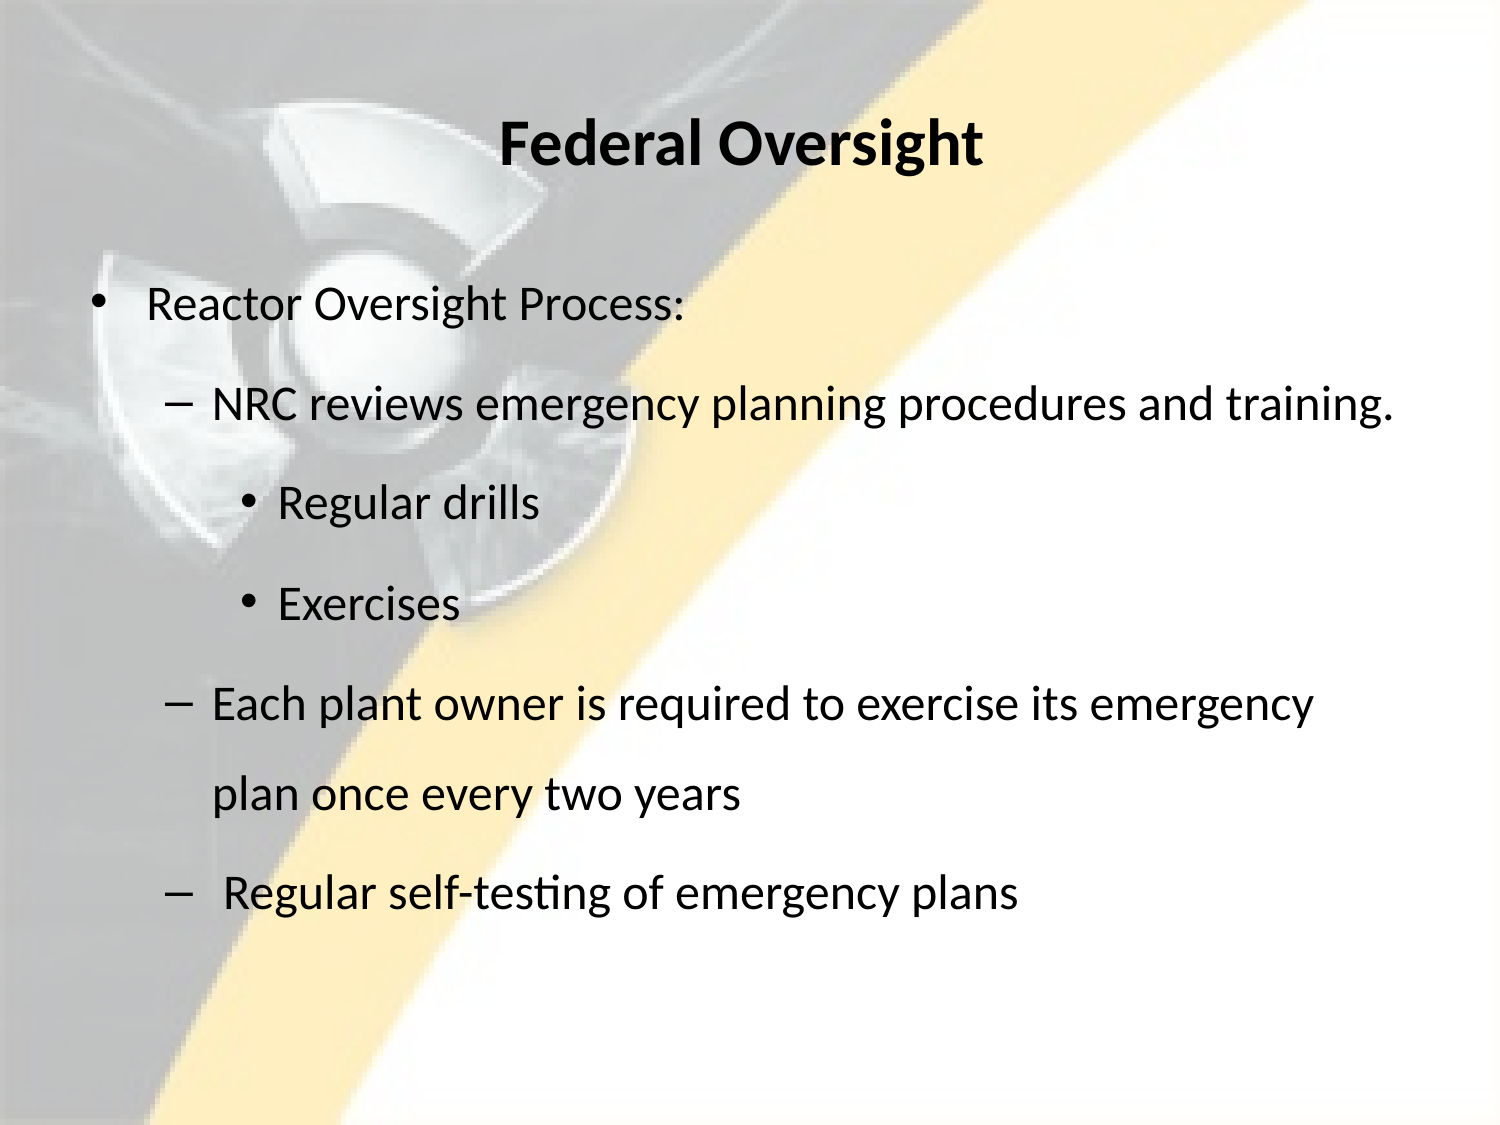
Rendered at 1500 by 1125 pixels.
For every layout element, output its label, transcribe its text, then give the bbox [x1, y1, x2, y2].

title Federal Oversight [75, 45, 1425, 233]
list Reactor Oversight Process: NRC reviews emergency planning procedures and training. Regular drills Exercises Each plant owner is required to exercise its emergency plan once every two years Regular self-testing of emergency plans [75, 262, 1425, 1005]
